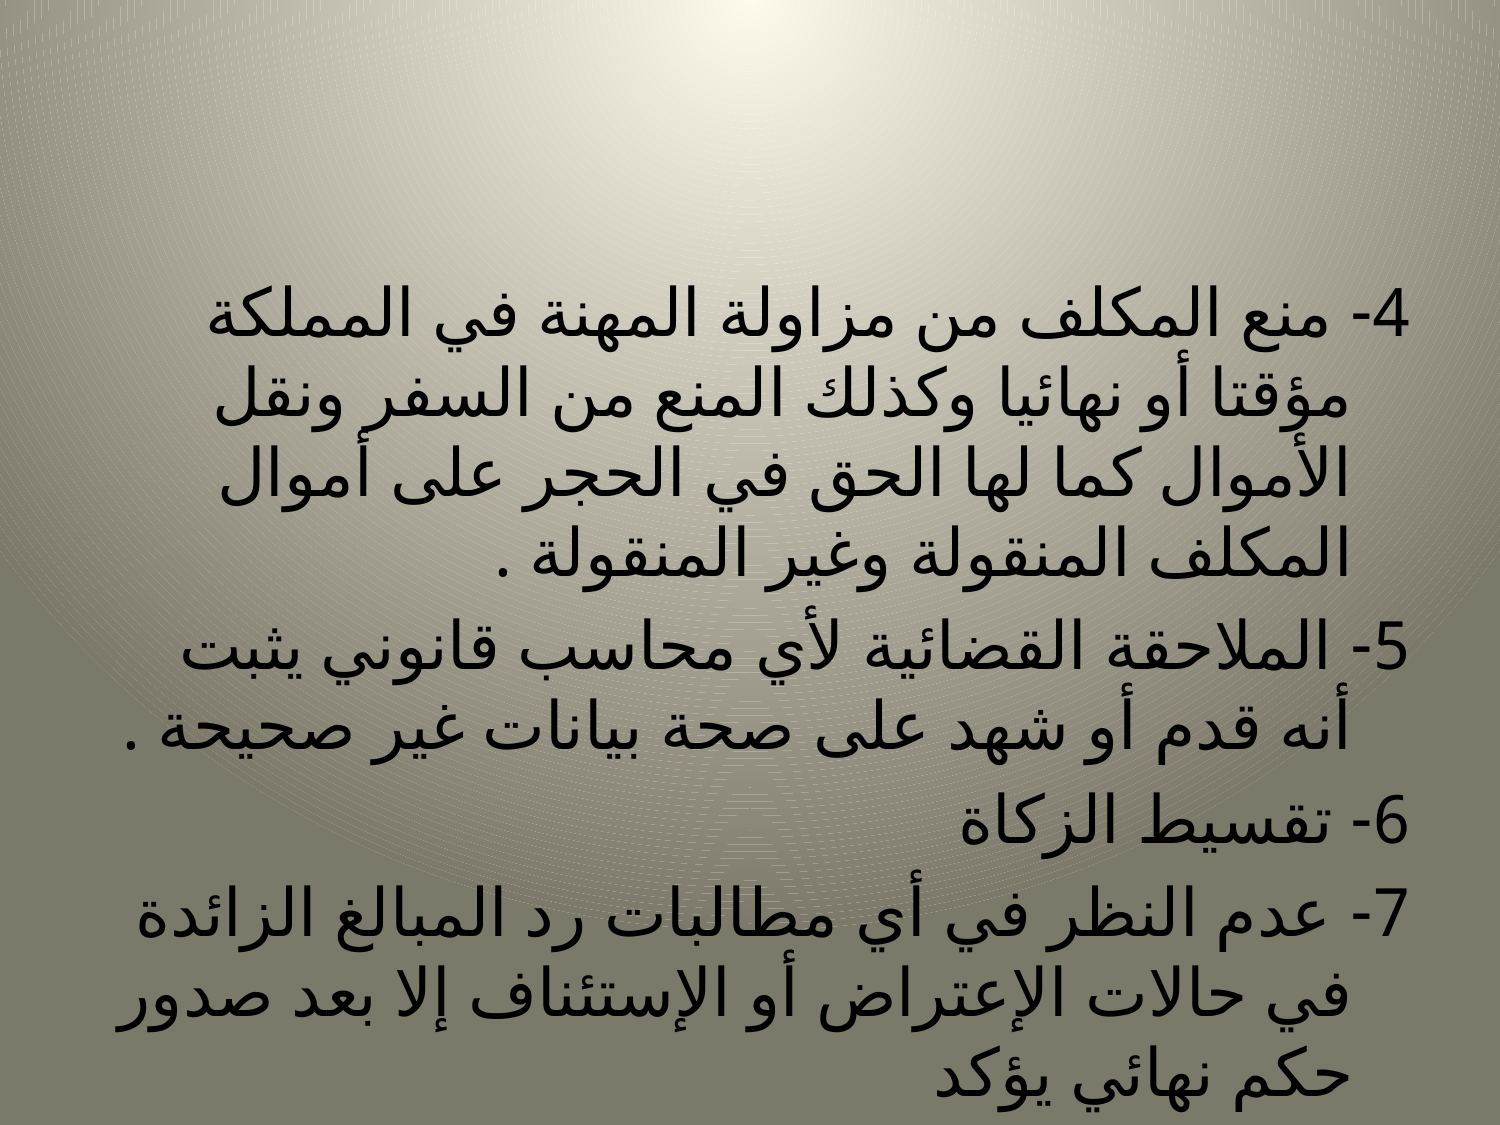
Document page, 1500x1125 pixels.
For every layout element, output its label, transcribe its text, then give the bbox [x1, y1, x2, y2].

list 4- منع المكلف من مزاولة المهنة في المملكة مؤقتا أو نهائيا وكذلك المنع من السفر ونقل الأموال كما لها الحق في الحجر على أموال المكلف المنقولة وغير المنقولة . 5- الملاحقة القضائية لأي محاسب قانوني يثبت أنه قدم أو شهد على صحة بيانات غير صحيحة . 6- تقسيط الزكاة 7- عدم النظر في أي مطالبات رد المبالغ الزائدة في حالات الإعتراض أو الإستئناف إلا بعد صدور حكم نهائي يؤكد [75, 262, 1425, 1005]
